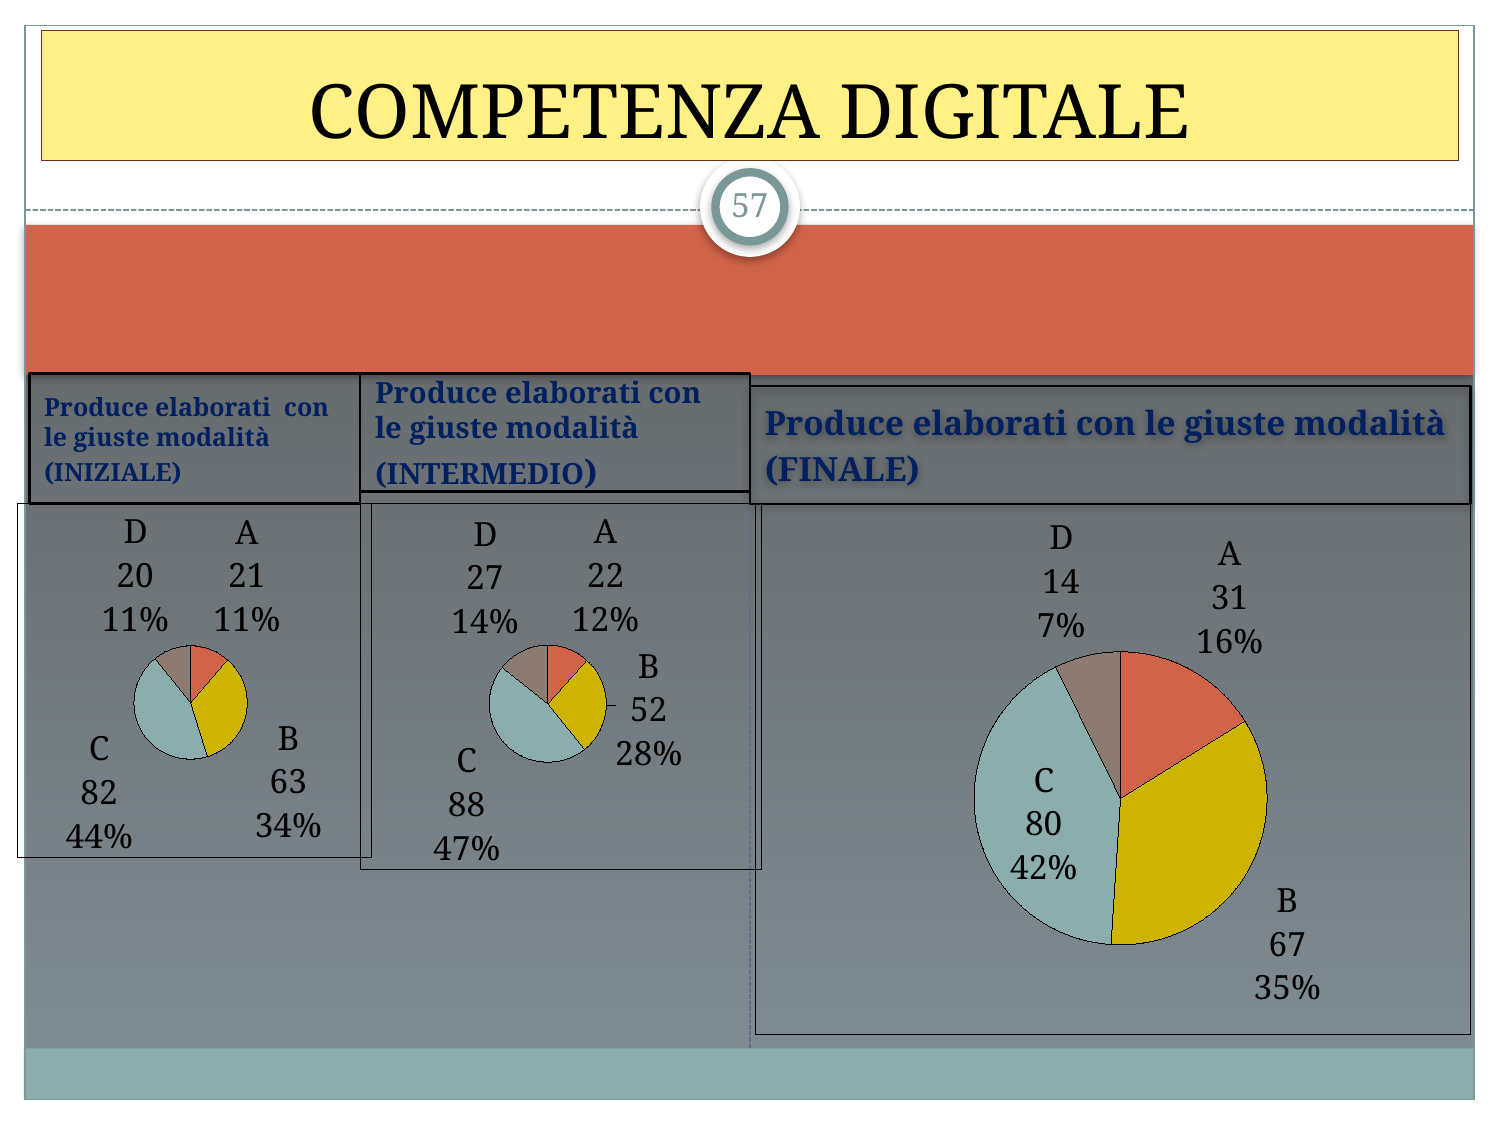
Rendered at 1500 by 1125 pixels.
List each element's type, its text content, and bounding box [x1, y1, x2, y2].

list Produce elaborati con le giuste modalità (INTERMEDIO) [359, 372, 751, 493]
text_box Produce elaborati con le giuste modalità (FINALE) [750, 386, 1471, 503]
chart [17, 503, 1471, 1036]
list Produce elaborati con le giuste modalità (INIZIALE) [28, 372, 361, 500]
slide_number 57 [712, 171, 788, 244]
title COMPETENZA DIGITALE [41, 30, 1459, 161]
